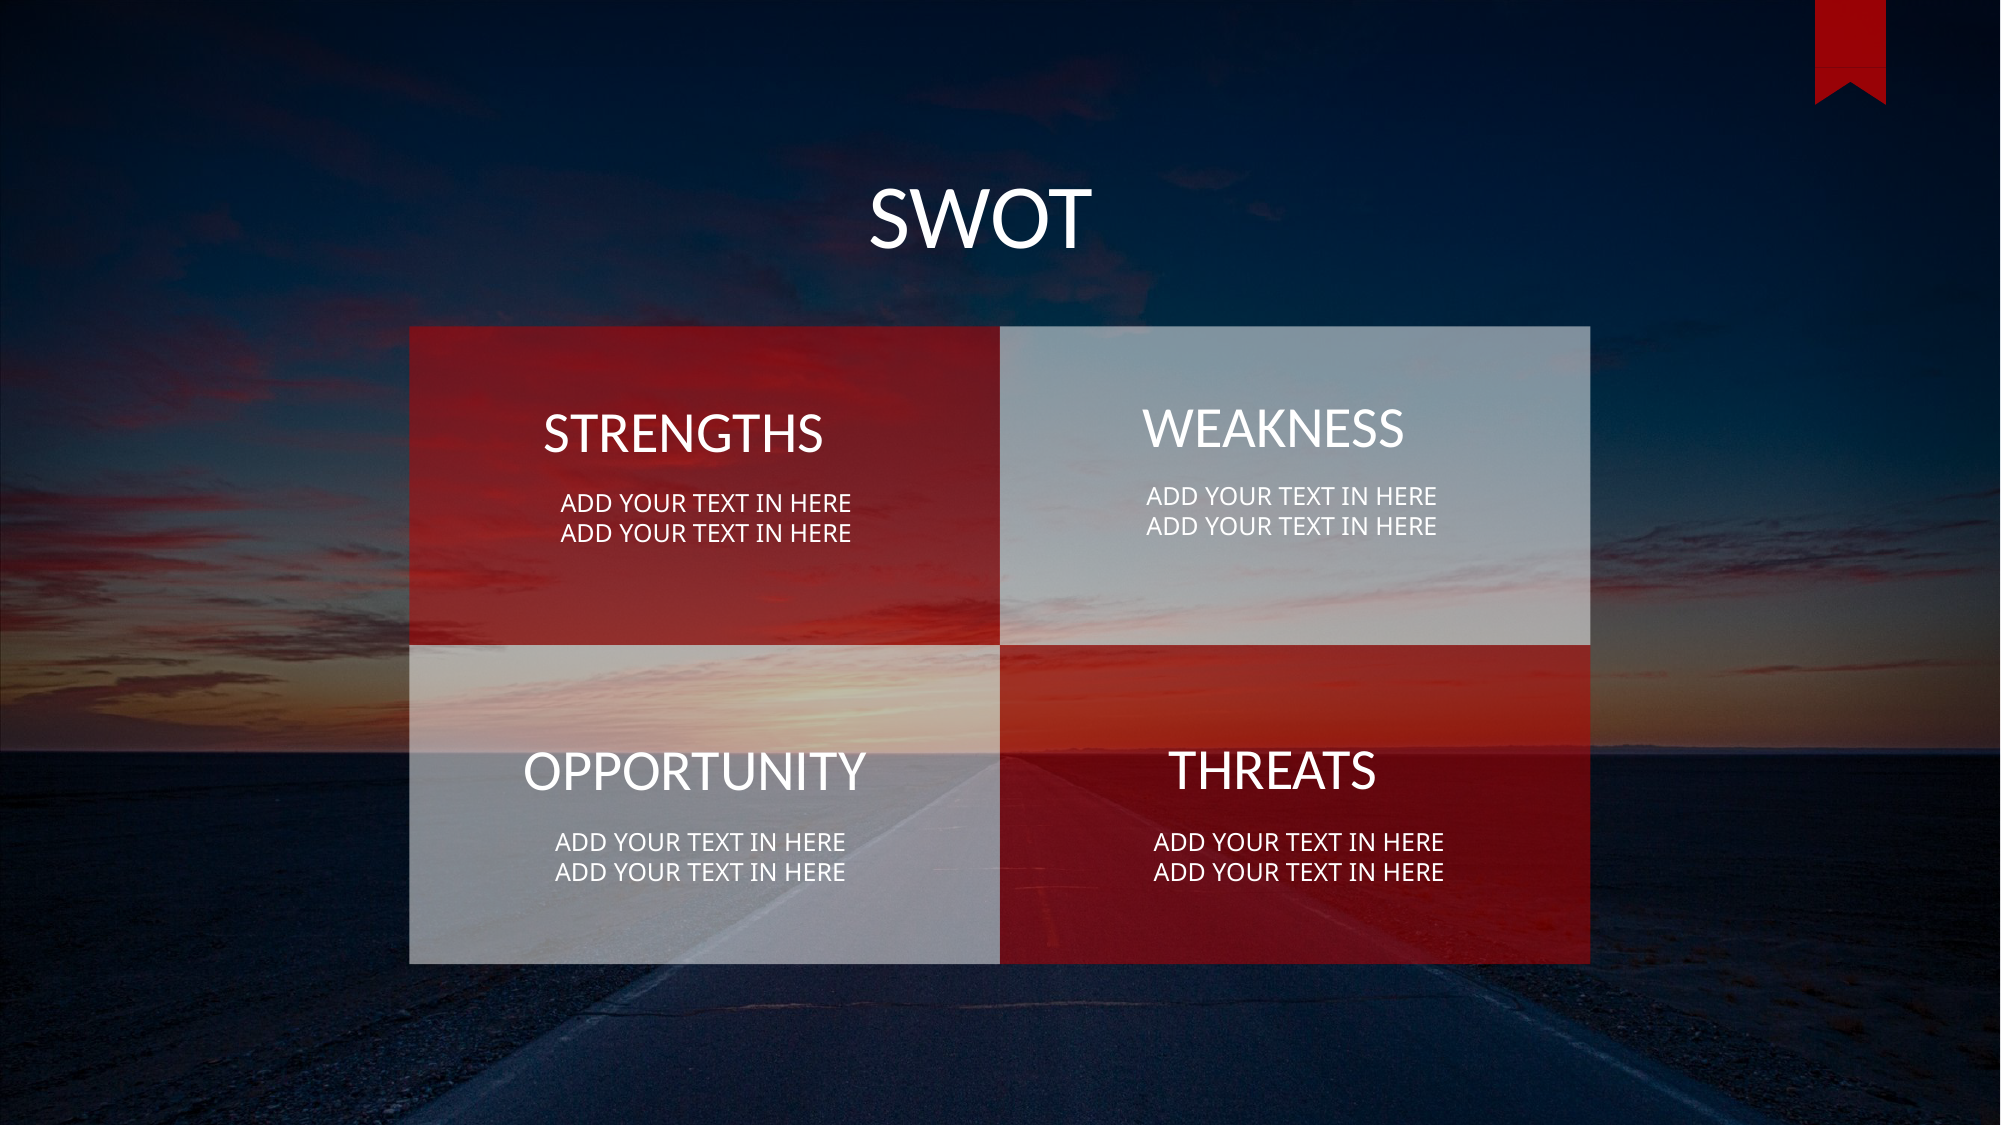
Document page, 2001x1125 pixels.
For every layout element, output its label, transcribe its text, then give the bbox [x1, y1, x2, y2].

picture [0, 0, 2001, 1125]
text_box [409, 326, 1591, 965]
text_box SWOT [853, 149, 1115, 275]
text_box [1814, 0, 1886, 105]
